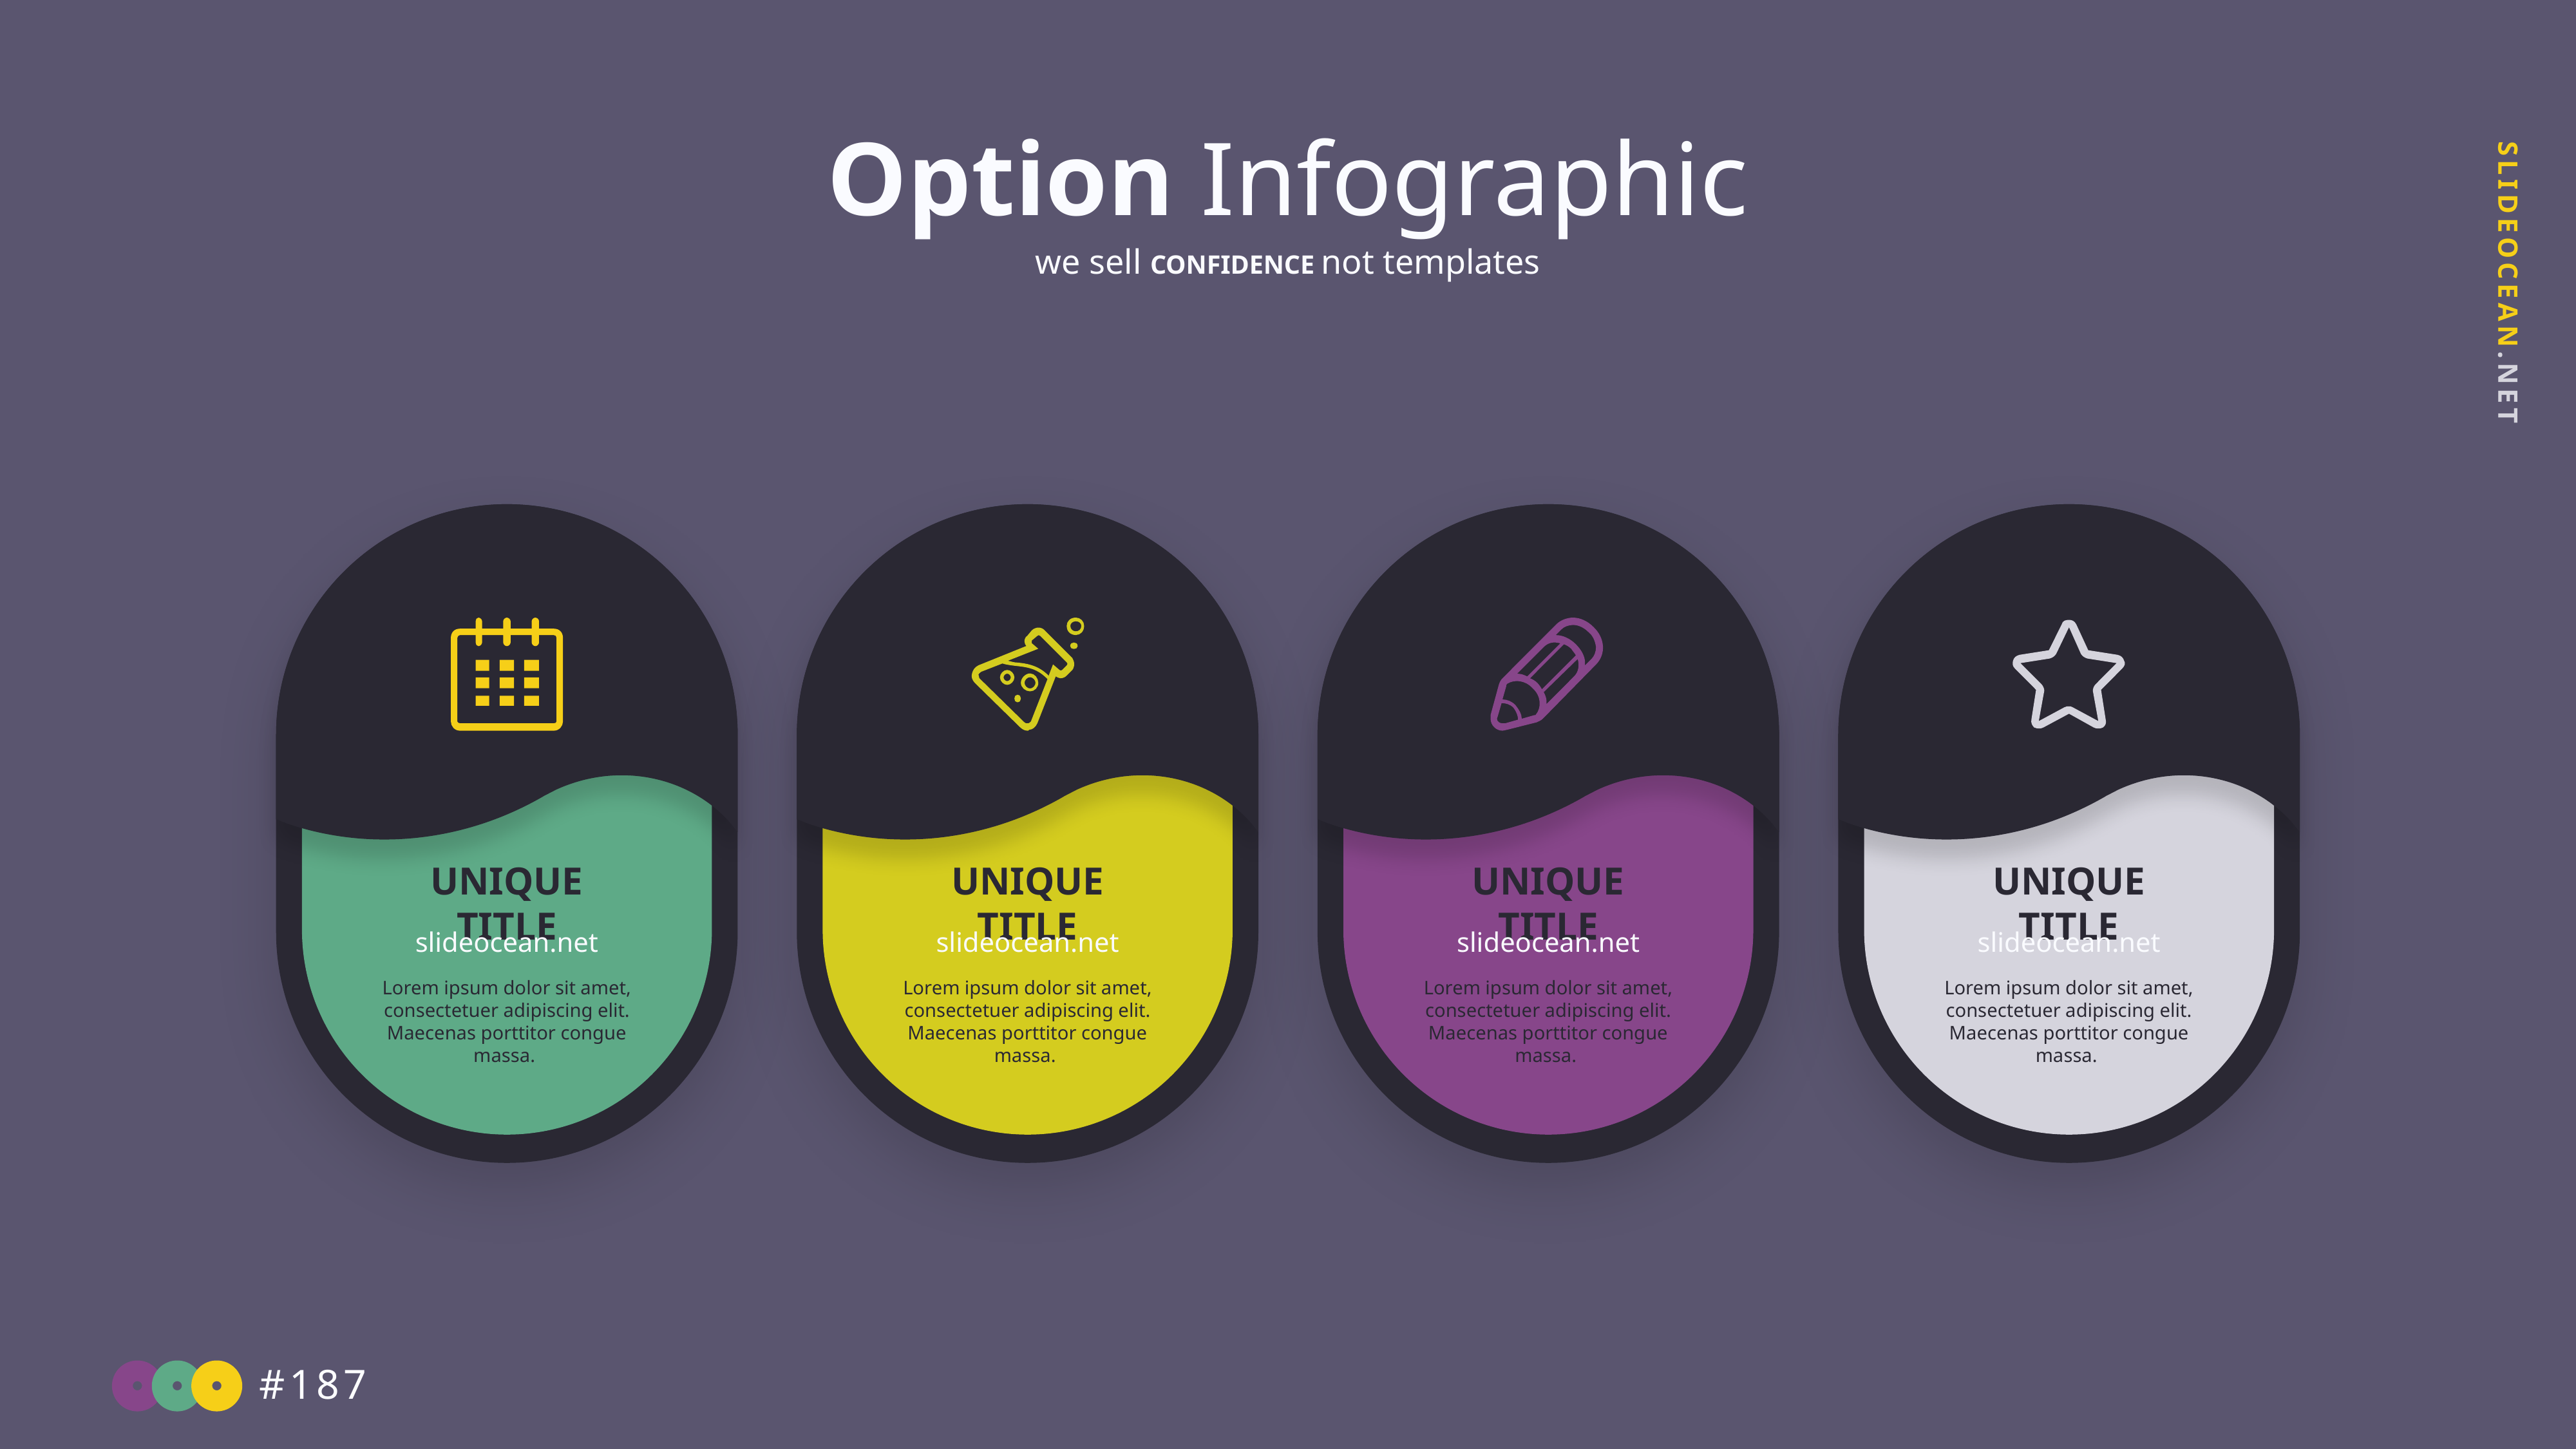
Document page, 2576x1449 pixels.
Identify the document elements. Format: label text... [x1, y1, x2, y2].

text_box Option Infographic [818, 110, 1758, 241]
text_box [1837, 504, 2300, 1164]
text_box we sell CONFIDENCE not templates [1026, 241, 1550, 285]
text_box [971, 617, 1084, 732]
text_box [891, 874, 1164, 1072]
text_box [796, 504, 1259, 1164]
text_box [1317, 504, 1780, 1164]
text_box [276, 504, 738, 1164]
text_box #187 [259, 1359, 411, 1408]
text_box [1411, 874, 1685, 1072]
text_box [450, 617, 564, 732]
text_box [1932, 874, 2206, 1072]
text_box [370, 874, 644, 1072]
